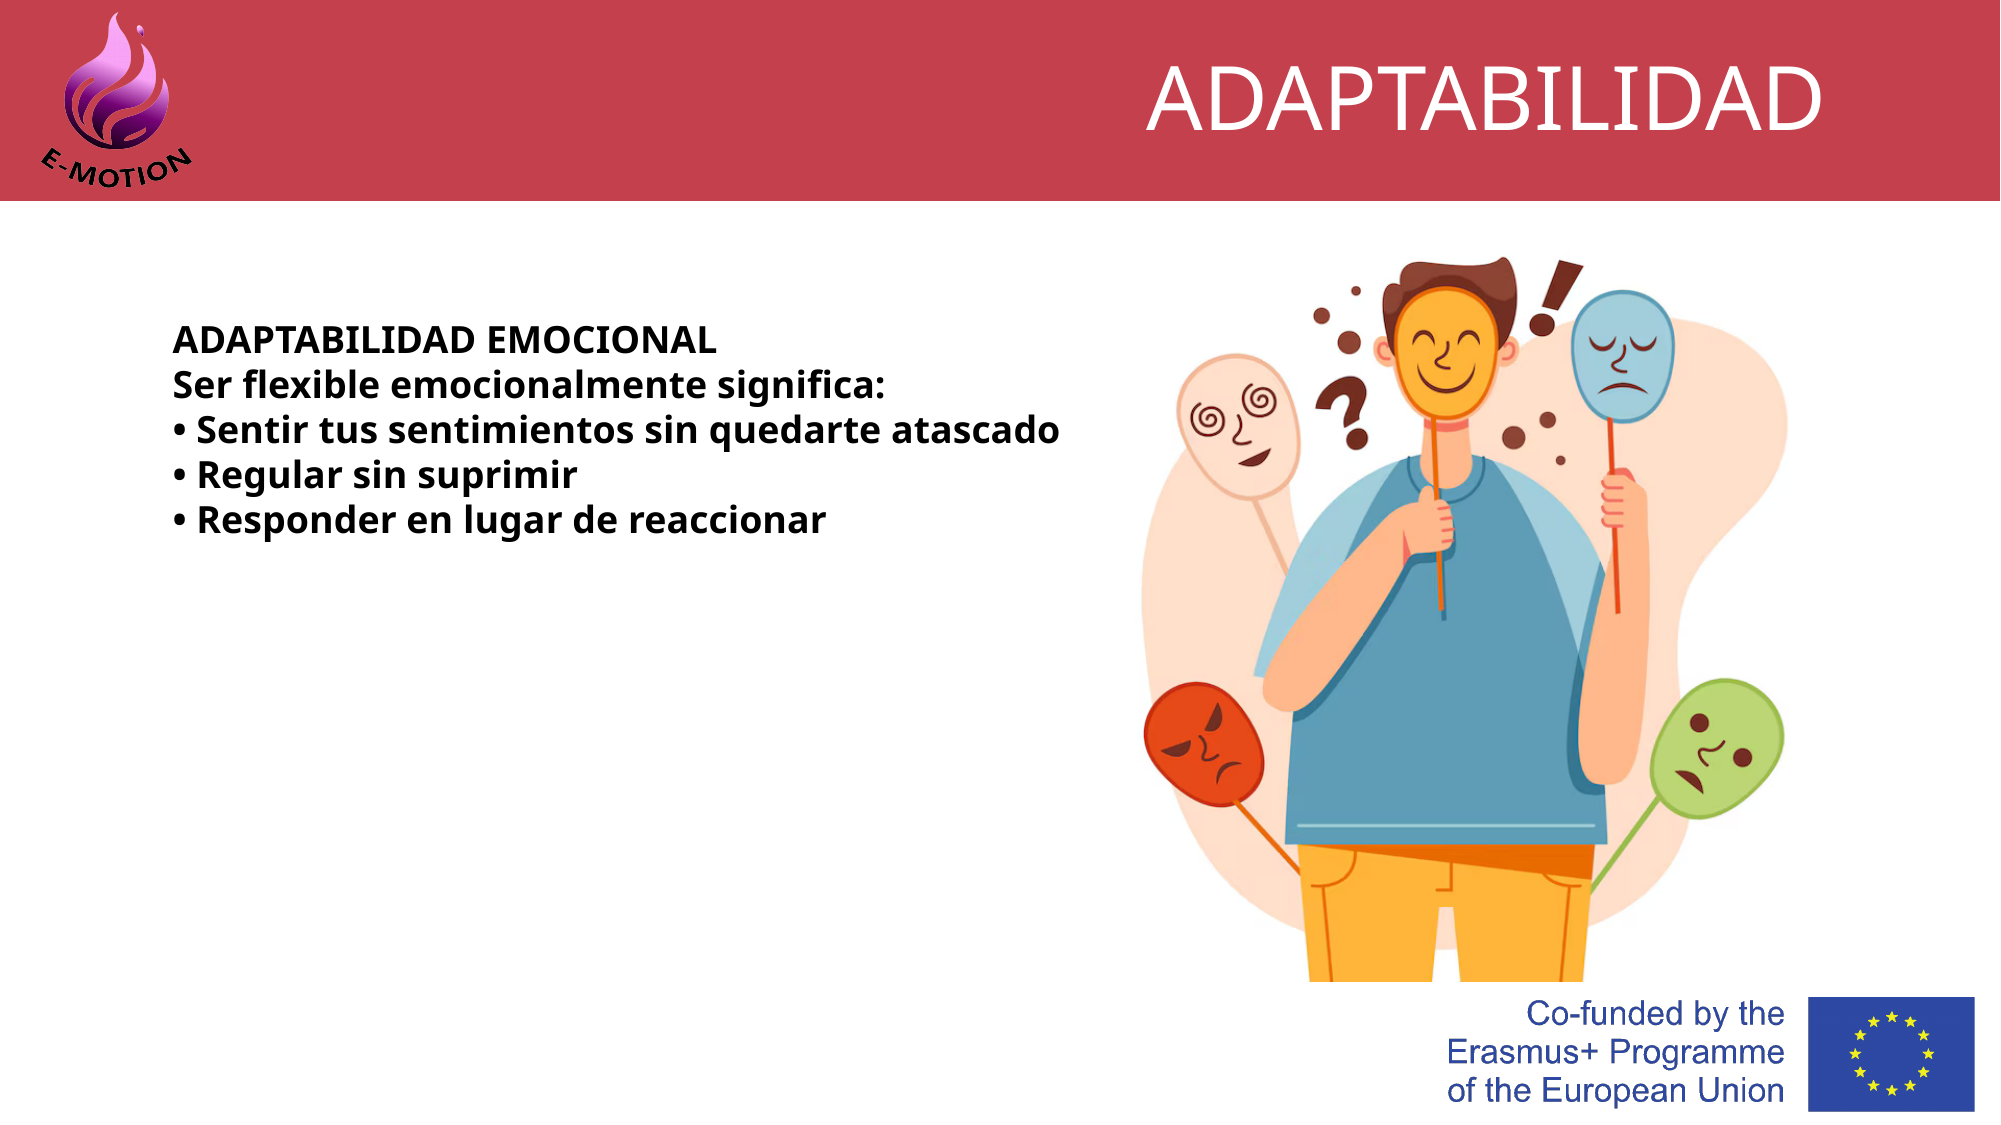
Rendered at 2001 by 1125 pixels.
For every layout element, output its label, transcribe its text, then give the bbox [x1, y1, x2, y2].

picture [1071, 210, 1843, 983]
picture [0, 0, 253, 247]
text_box ADAPTABILIDAD EMOCIONAL Ser flexible emocionalmente significa: • Sentir tus sentimientos sin quedarte atascado • Regular sin suprimir • Responder en lugar de reaccionar [157, 308, 1066, 549]
text_box ADAPTABILIDAD [583, 34, 1843, 308]
picture [1396, 995, 1975, 1116]
